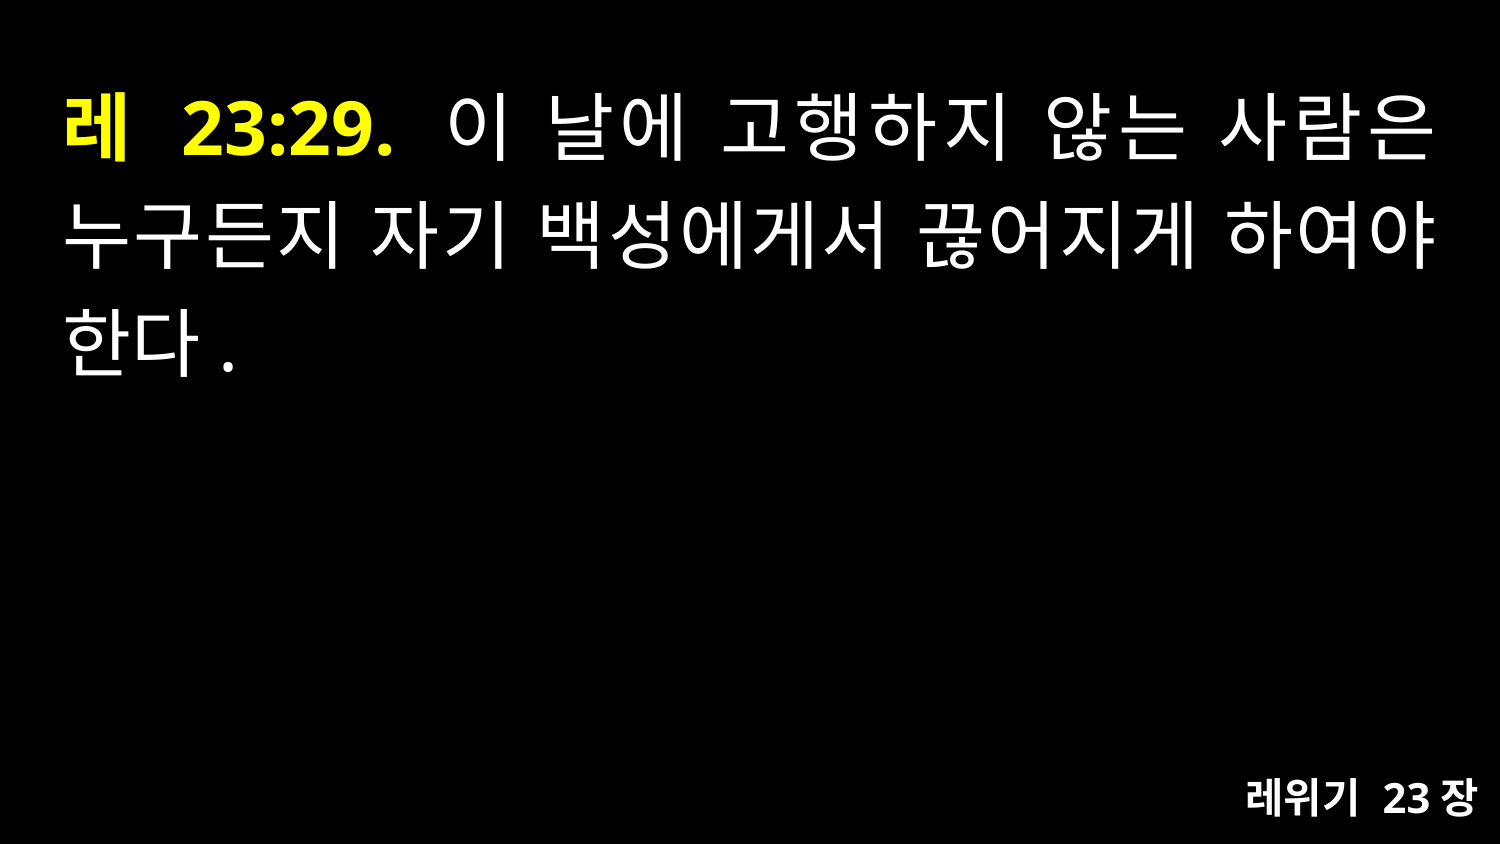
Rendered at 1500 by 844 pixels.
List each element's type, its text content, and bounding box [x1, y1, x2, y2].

subtitle 레위기 23장 [916, 770, 1500, 844]
title 레 23:29. 이 날에 고행하지 않는 사람은 누구든지 자기 백성에게서 끊어지게 하여야 한다. [0, 0, 1500, 844]
